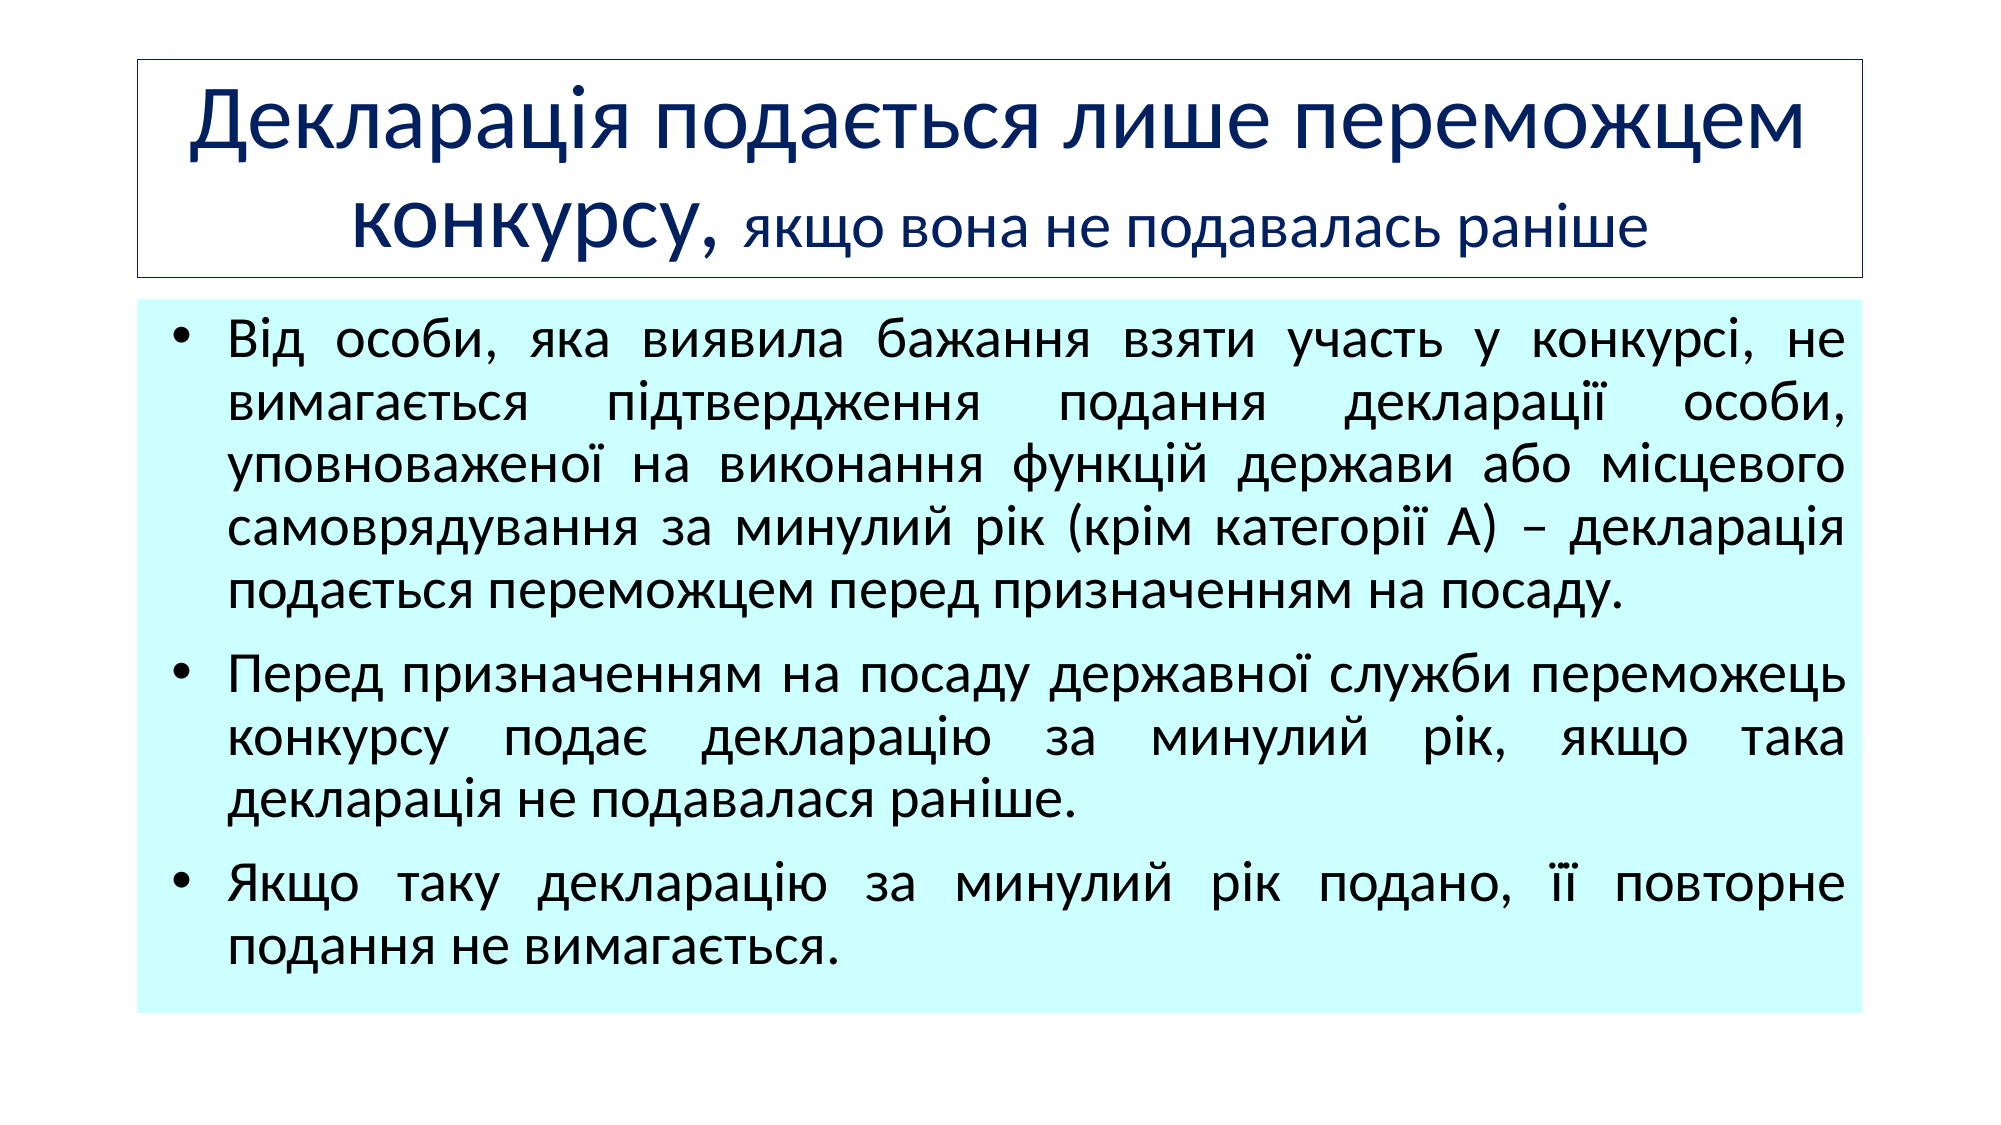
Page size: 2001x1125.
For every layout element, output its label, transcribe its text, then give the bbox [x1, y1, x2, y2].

list Від особи, яка виявила бажання взяти участь у конкурсі, не вимагається підтвердження подання декларації особи, уповноваженої на виконання функцій держави або місцевого самоврядування за минулий рік (крім категорії А) – декларація подається переможцем перед призначенням на посаду. Перед призначенням на посаду державної служби переможець конкурсу подає декларацію за минулий рік, якщо така декларація не подавалася раніше. Якщо таку декларацію за минулий рік подано, її повторне подання не вимагається. [137, 299, 1863, 1014]
title Декларація подається лише переможцем конкурсу, якщо вона не подавалась раніше [137, 59, 1863, 278]
